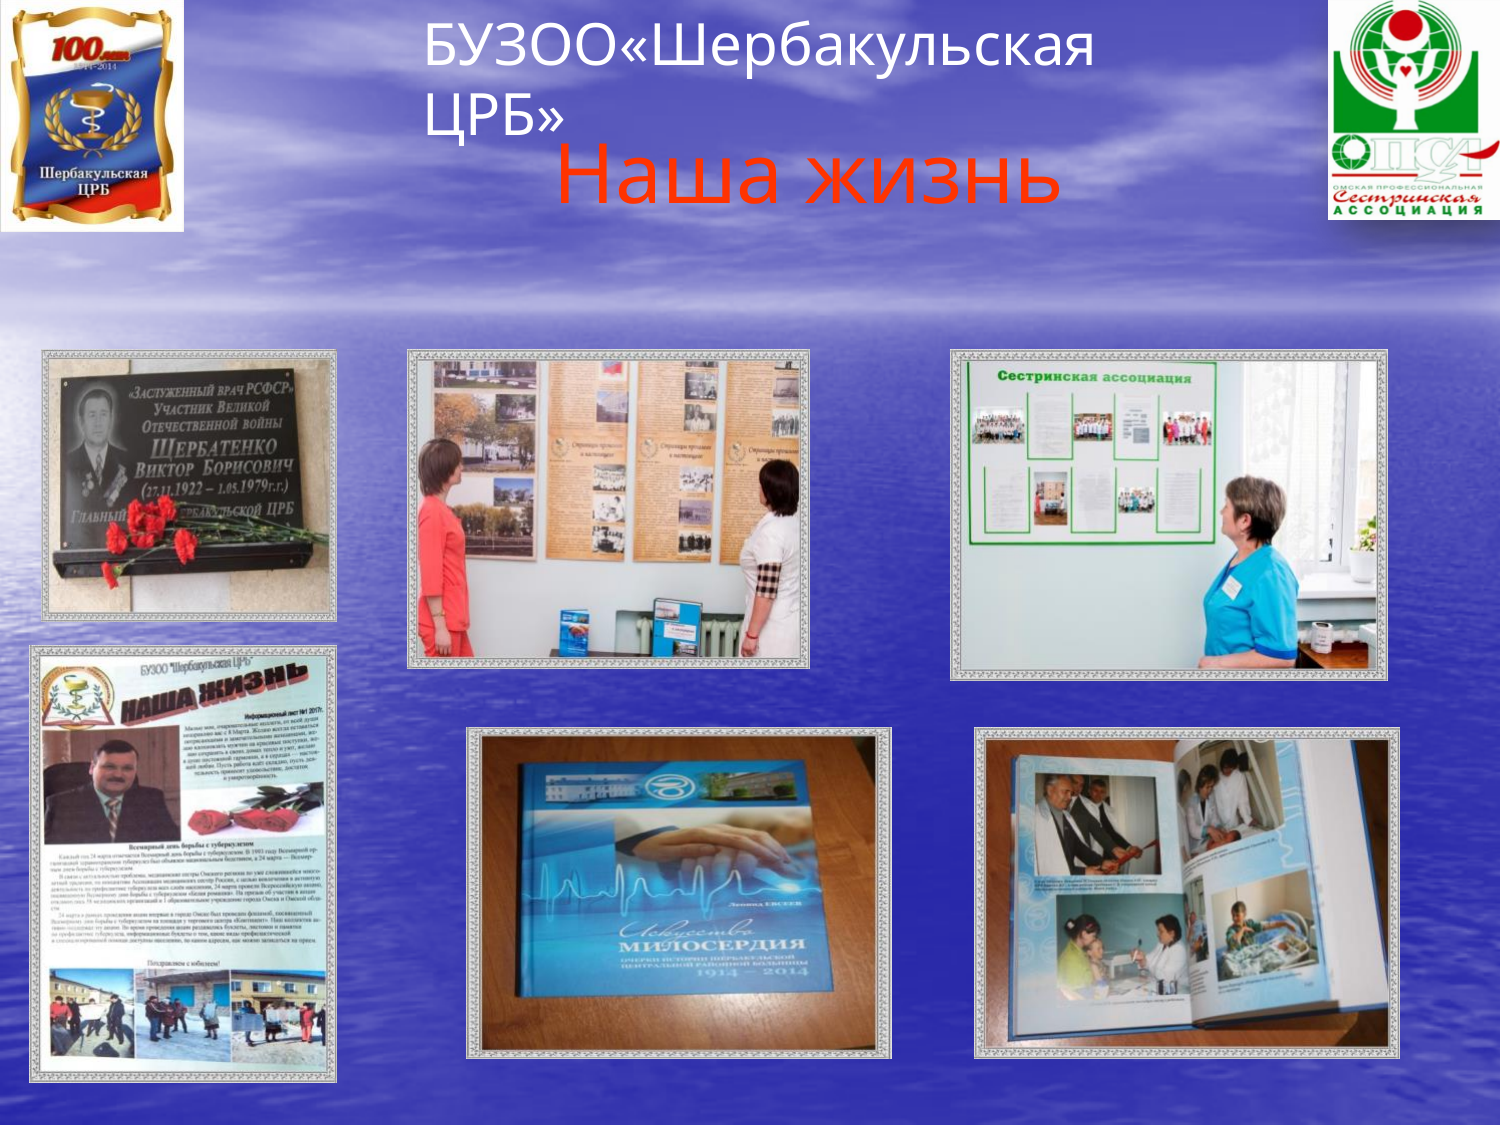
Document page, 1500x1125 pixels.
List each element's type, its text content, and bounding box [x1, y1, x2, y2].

text_box БУЗОО«Шербакульская ЦРБ» [407, 0, 1262, 155]
title Наша жизнь [383, 101, 1258, 232]
picture [1328, 0, 1500, 221]
picture [0, 0, 184, 232]
picture [950, 349, 1388, 681]
picture [974, 727, 1400, 1059]
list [466, 727, 892, 1059]
picture [407, 349, 810, 670]
picture [40, 349, 337, 622]
picture [29, 644, 337, 1083]
